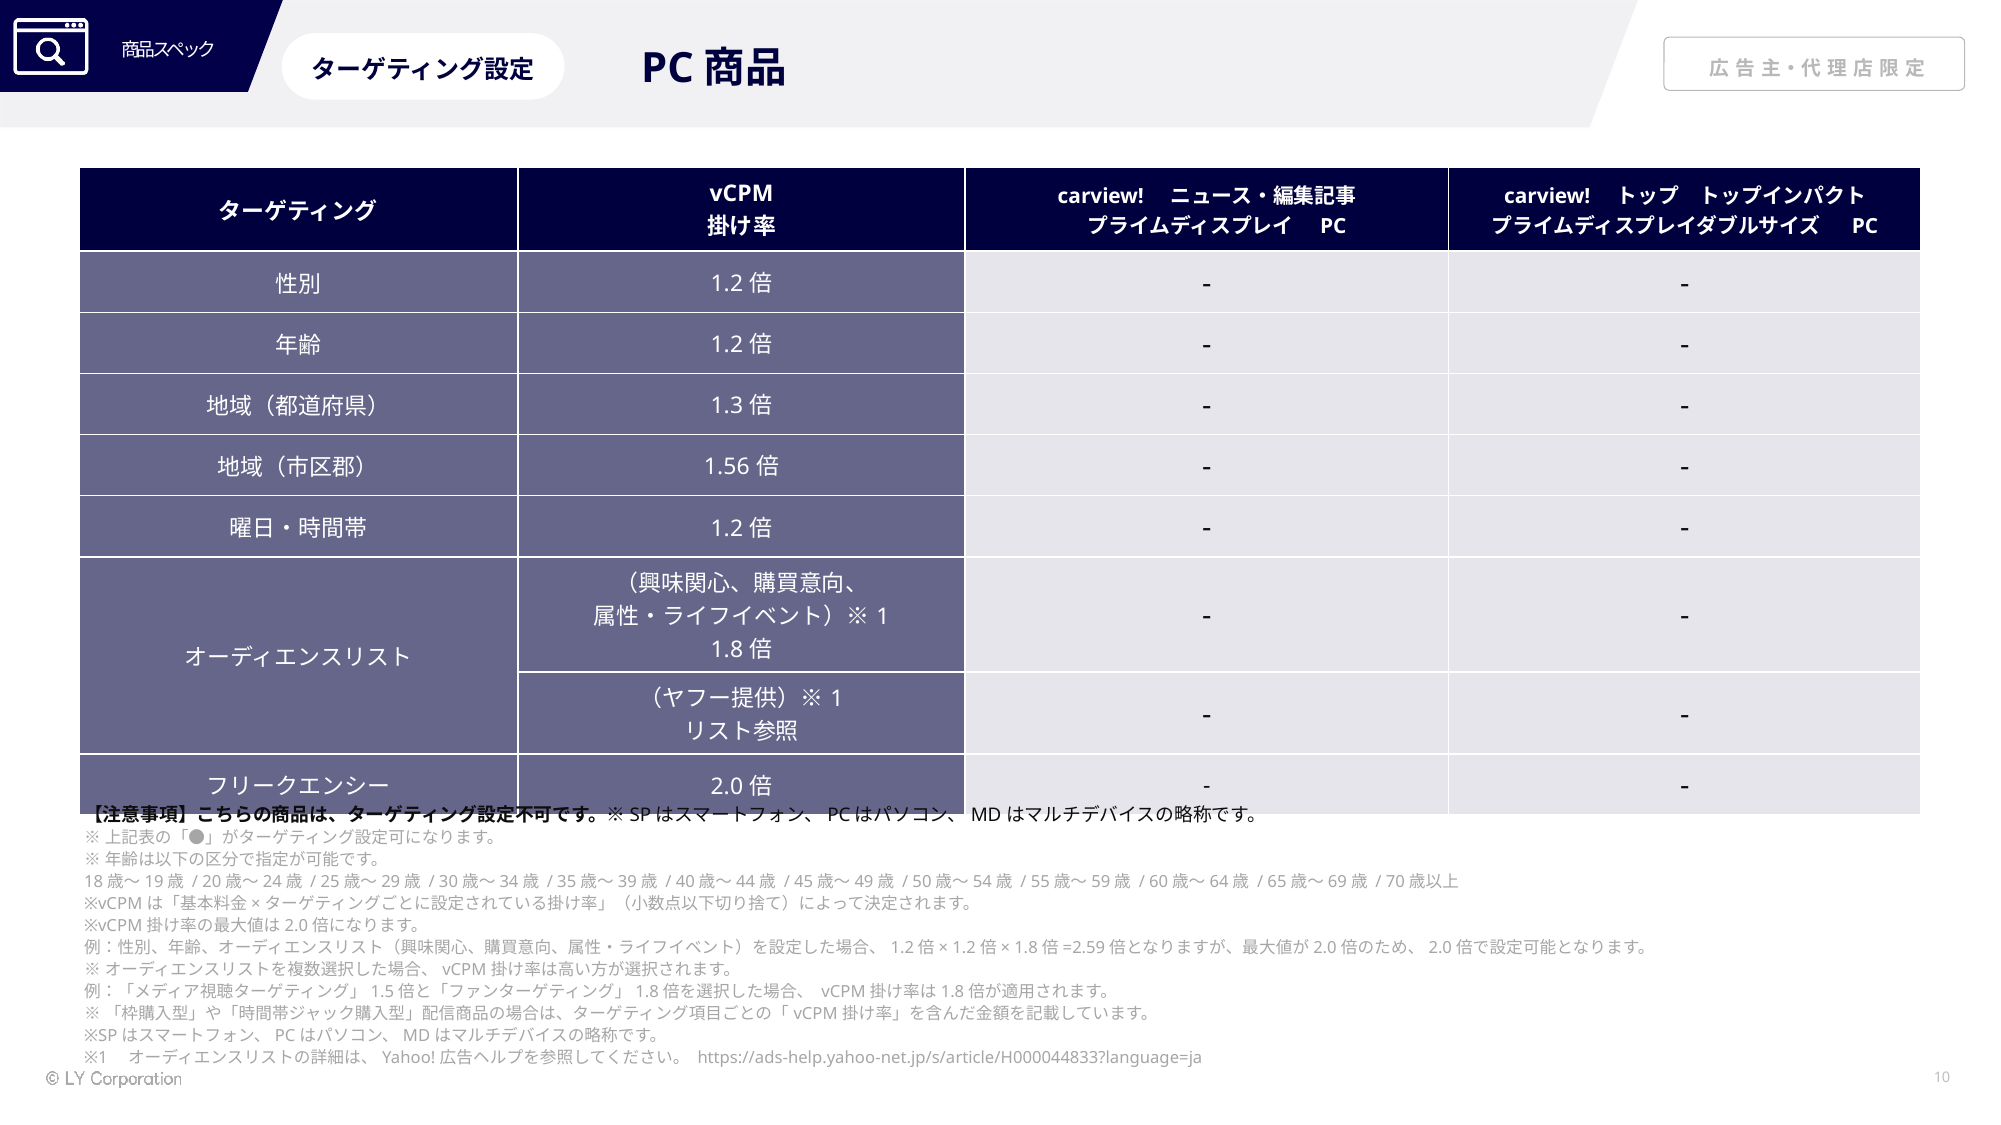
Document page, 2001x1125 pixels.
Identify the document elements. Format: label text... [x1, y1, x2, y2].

table_cell - [966, 252, 1448, 312]
table_cell 1.2倍 [519, 313, 964, 373]
table_header vCPM 掛け率 [519, 168, 964, 250]
table_cell （興味関心、購買意向、 属性・ライフイベント）※1 1.8倍 [519, 558, 964, 671]
table_cell 1.56倍 [519, 435, 964, 495]
table_cell （ヤフー提供）※1 リスト参照 [519, 673, 964, 753]
table_cell 1.3倍 [519, 374, 964, 434]
table_cell - [1449, 558, 1920, 671]
list 商品スペック [97, 13, 240, 81]
table_cell - [966, 313, 1448, 373]
picture [9, 5, 92, 87]
table_cell 地域（都道府県） [80, 374, 517, 434]
table_cell 1.2倍 [519, 252, 964, 312]
table_cell - [966, 374, 1448, 434]
list PC商品 [641, 41, 1434, 97]
table_header carview! ニュース・編集記事 プライムディスプレイ PC [966, 168, 1448, 250]
table_cell - [1449, 673, 1920, 753]
table_cell - [1449, 496, 1920, 556]
table_cell - [1449, 313, 1920, 373]
table_cell 性別 [80, 252, 517, 312]
table_cell - [966, 673, 1448, 753]
table_cell 1.2倍 [519, 496, 964, 556]
table_cell 曜日・時間帯 [80, 496, 517, 556]
table_cell - [1449, 435, 1920, 495]
text_box 【注意事項】こちらの商品は、ターゲティング設定不可です。※SPはスマートフォン、PCはパソコン、MDはマルチデバイスの略称です。 ※上記表の「●」がターゲティング設定可になります。 ※年齢は以下の区分で指定が可能です。 18歳～19歳 / 20歳～24歳 / 25歳～29歳 / 30歳～34歳 / 35歳～39歳 / 40歳～44歳 / 45歳～49歳 / 50歳～54歳 / 55歳～59歳 / 60歳～64歳 / 65歳～69歳 / 70歳以上 ※vCPMは「基本料金×ターゲティングごとに設定されている掛け率」（小数点以下切り捨て）によって決定されます。 ※vCPM掛け率の最大値は2.0倍になります。 例：性別、年齢、オーディエンスリスト（興味関心、購買意向、属性・ライフイベント）を設定した場合、1.2倍× 1.2倍× 1.8倍=2.59倍となりますが、最大値が2.0倍のため、2.0倍で設定可能となります。 ※オーディエンスリストを複数選択した場合、vCPM掛け率は高い方が選択されます。 例：「メディア視聴ターゲティング」1.5倍と「ファンターゲティング」1.8倍を選択した場合、 vCPM掛け率は1.8倍が適用されます。 ※「枠購入型」や「時間帯ジャック購入型」配信商品の場合は、ターゲティング項目ごとの「vCPM掛け率」を含んだ金額を記載しています。 ※SPはスマートフォン、PCはパソコン、MDはマルチデバイスの略称です。 ※1 オーディエンスリストの詳細は、Yahoo!広告ヘルプを参照してください。 https://ads-help.yahoo-net.jp/s/article/H000044833?language=ja [84, 800, 1922, 1092]
table_cell フリークエンシー [80, 755, 517, 814]
table_cell - [1449, 755, 1920, 800]
table_header carview! トップ トップインパクト プライムディスプレイダブルサイズ PC [1449, 168, 1920, 250]
table_cell - [966, 755, 1448, 800]
table_cell - [966, 558, 1448, 671]
table_cell オーディエンスリスト [80, 558, 517, 753]
table_cell - [966, 496, 1448, 556]
table_cell - [966, 435, 1448, 495]
text_box ターゲティング設定 [280, 32, 566, 101]
table_cell 2.0倍 [519, 755, 964, 800]
table_header ターゲティング [80, 168, 517, 250]
table_cell - [1449, 252, 1920, 312]
table_cell 年齢 [80, 313, 517, 373]
table_cell 地域（市区郡） [80, 435, 517, 495]
picture [46, 1071, 84, 1088]
table_cell - [1449, 374, 1920, 434]
